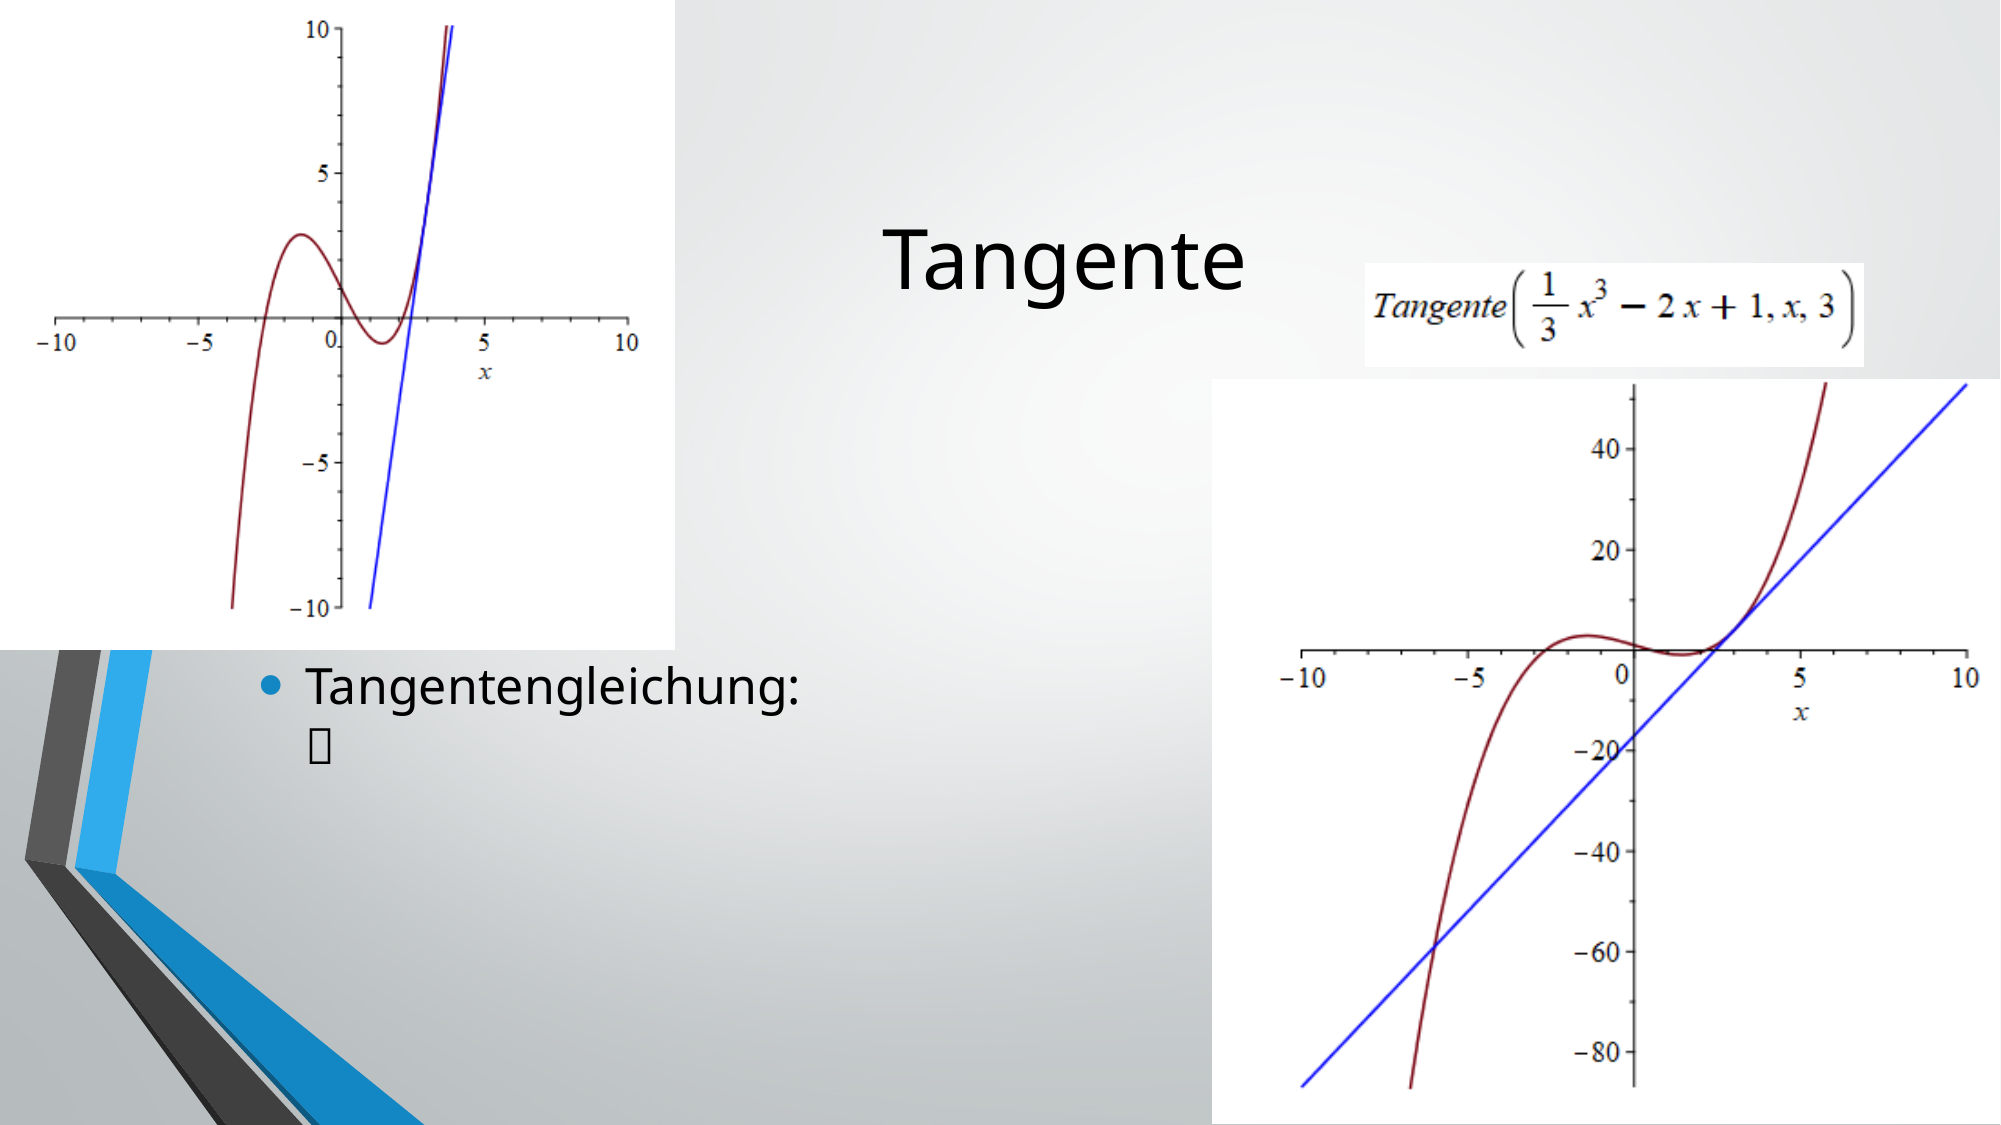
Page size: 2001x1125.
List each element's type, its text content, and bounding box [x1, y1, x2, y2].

picture [1212, 379, 2000, 1124]
picture [0, 0, 676, 651]
picture [1365, 263, 1865, 368]
title Tangente [676, 112, 1887, 400]
